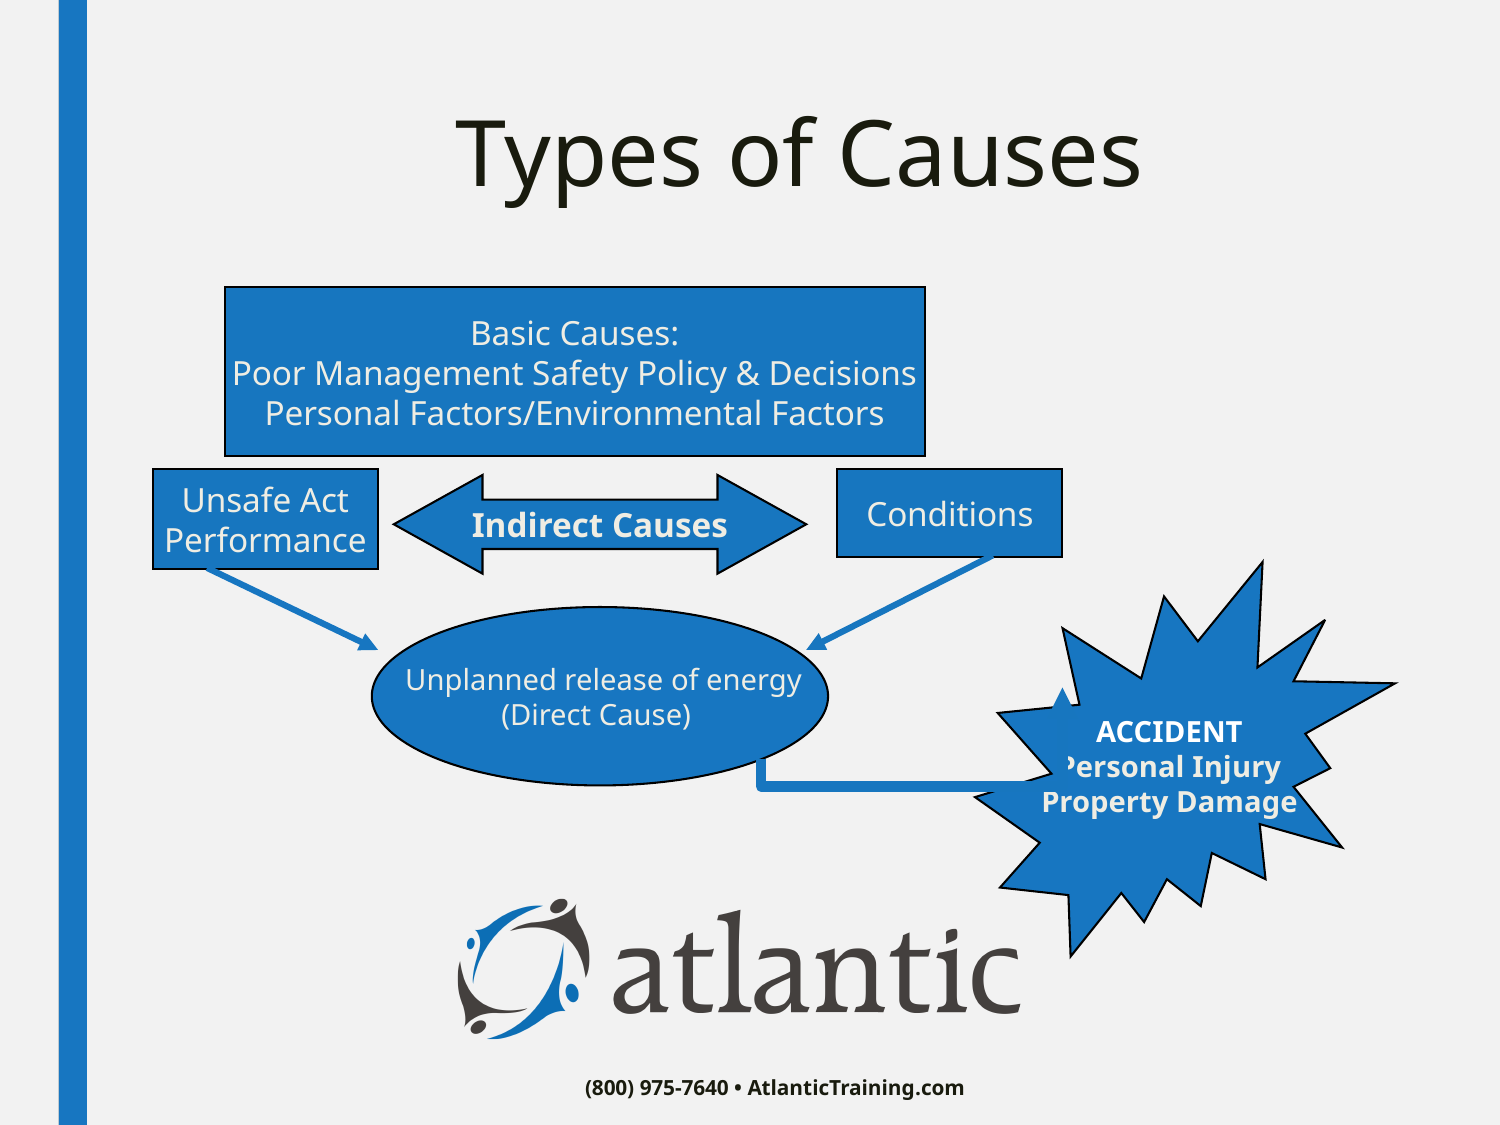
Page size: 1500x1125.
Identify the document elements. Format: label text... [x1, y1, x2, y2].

footer (800) 975-7640 • AtlanticTraining.com [537, 1050, 1013, 1125]
text_box [806, 614, 875, 650]
text_box Indirect Causes [393, 474, 807, 574]
text_box Unplanned release of energy (Direct Cause) [371, 607, 829, 786]
text_box [209, 569, 379, 651]
title Types of Causes [162, 100, 1438, 289]
text_box ACCIDENT Personal Injury Property Damage [975, 561, 1396, 957]
text_box Basic Causes: Poor Management Safety Policy & Decisions Personal Factors/Environmental Factors [225, 287, 925, 457]
text_box Conditions [837, 469, 1063, 557]
text_box Unsafe Act Performance [153, 469, 379, 570]
picture [454, 886, 1030, 1059]
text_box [875, 572, 948, 874]
